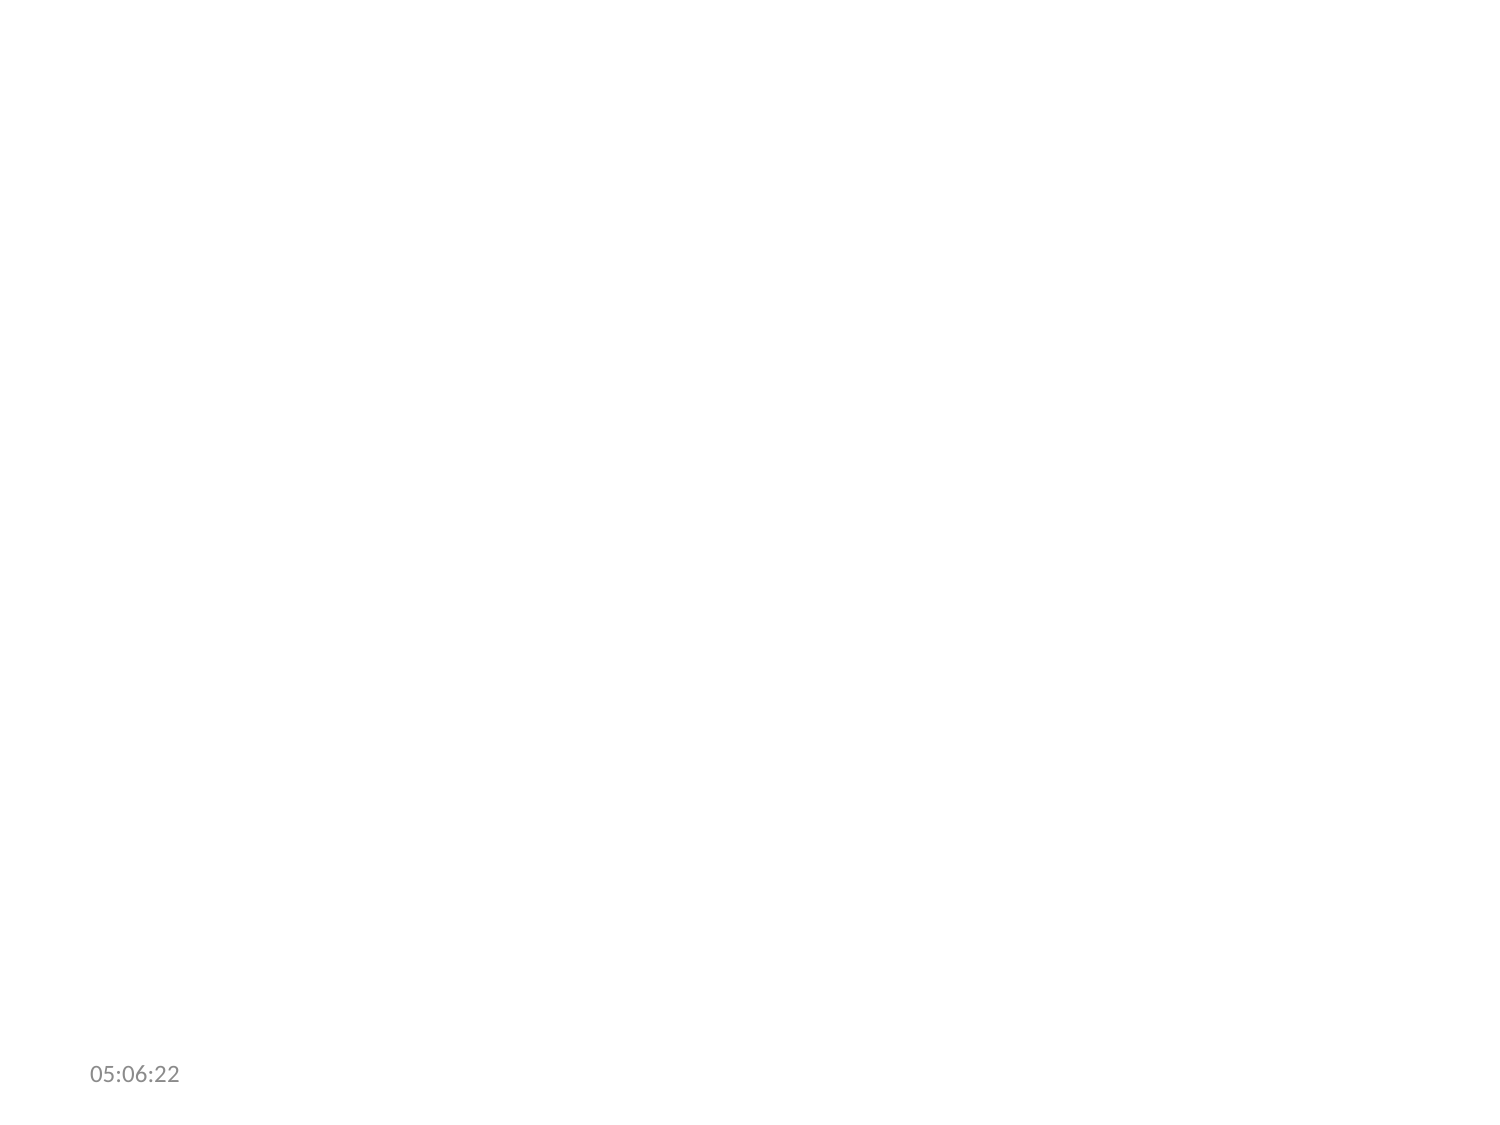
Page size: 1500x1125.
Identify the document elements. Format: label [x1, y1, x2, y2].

slide_number [75, 1042, 425, 1103]
